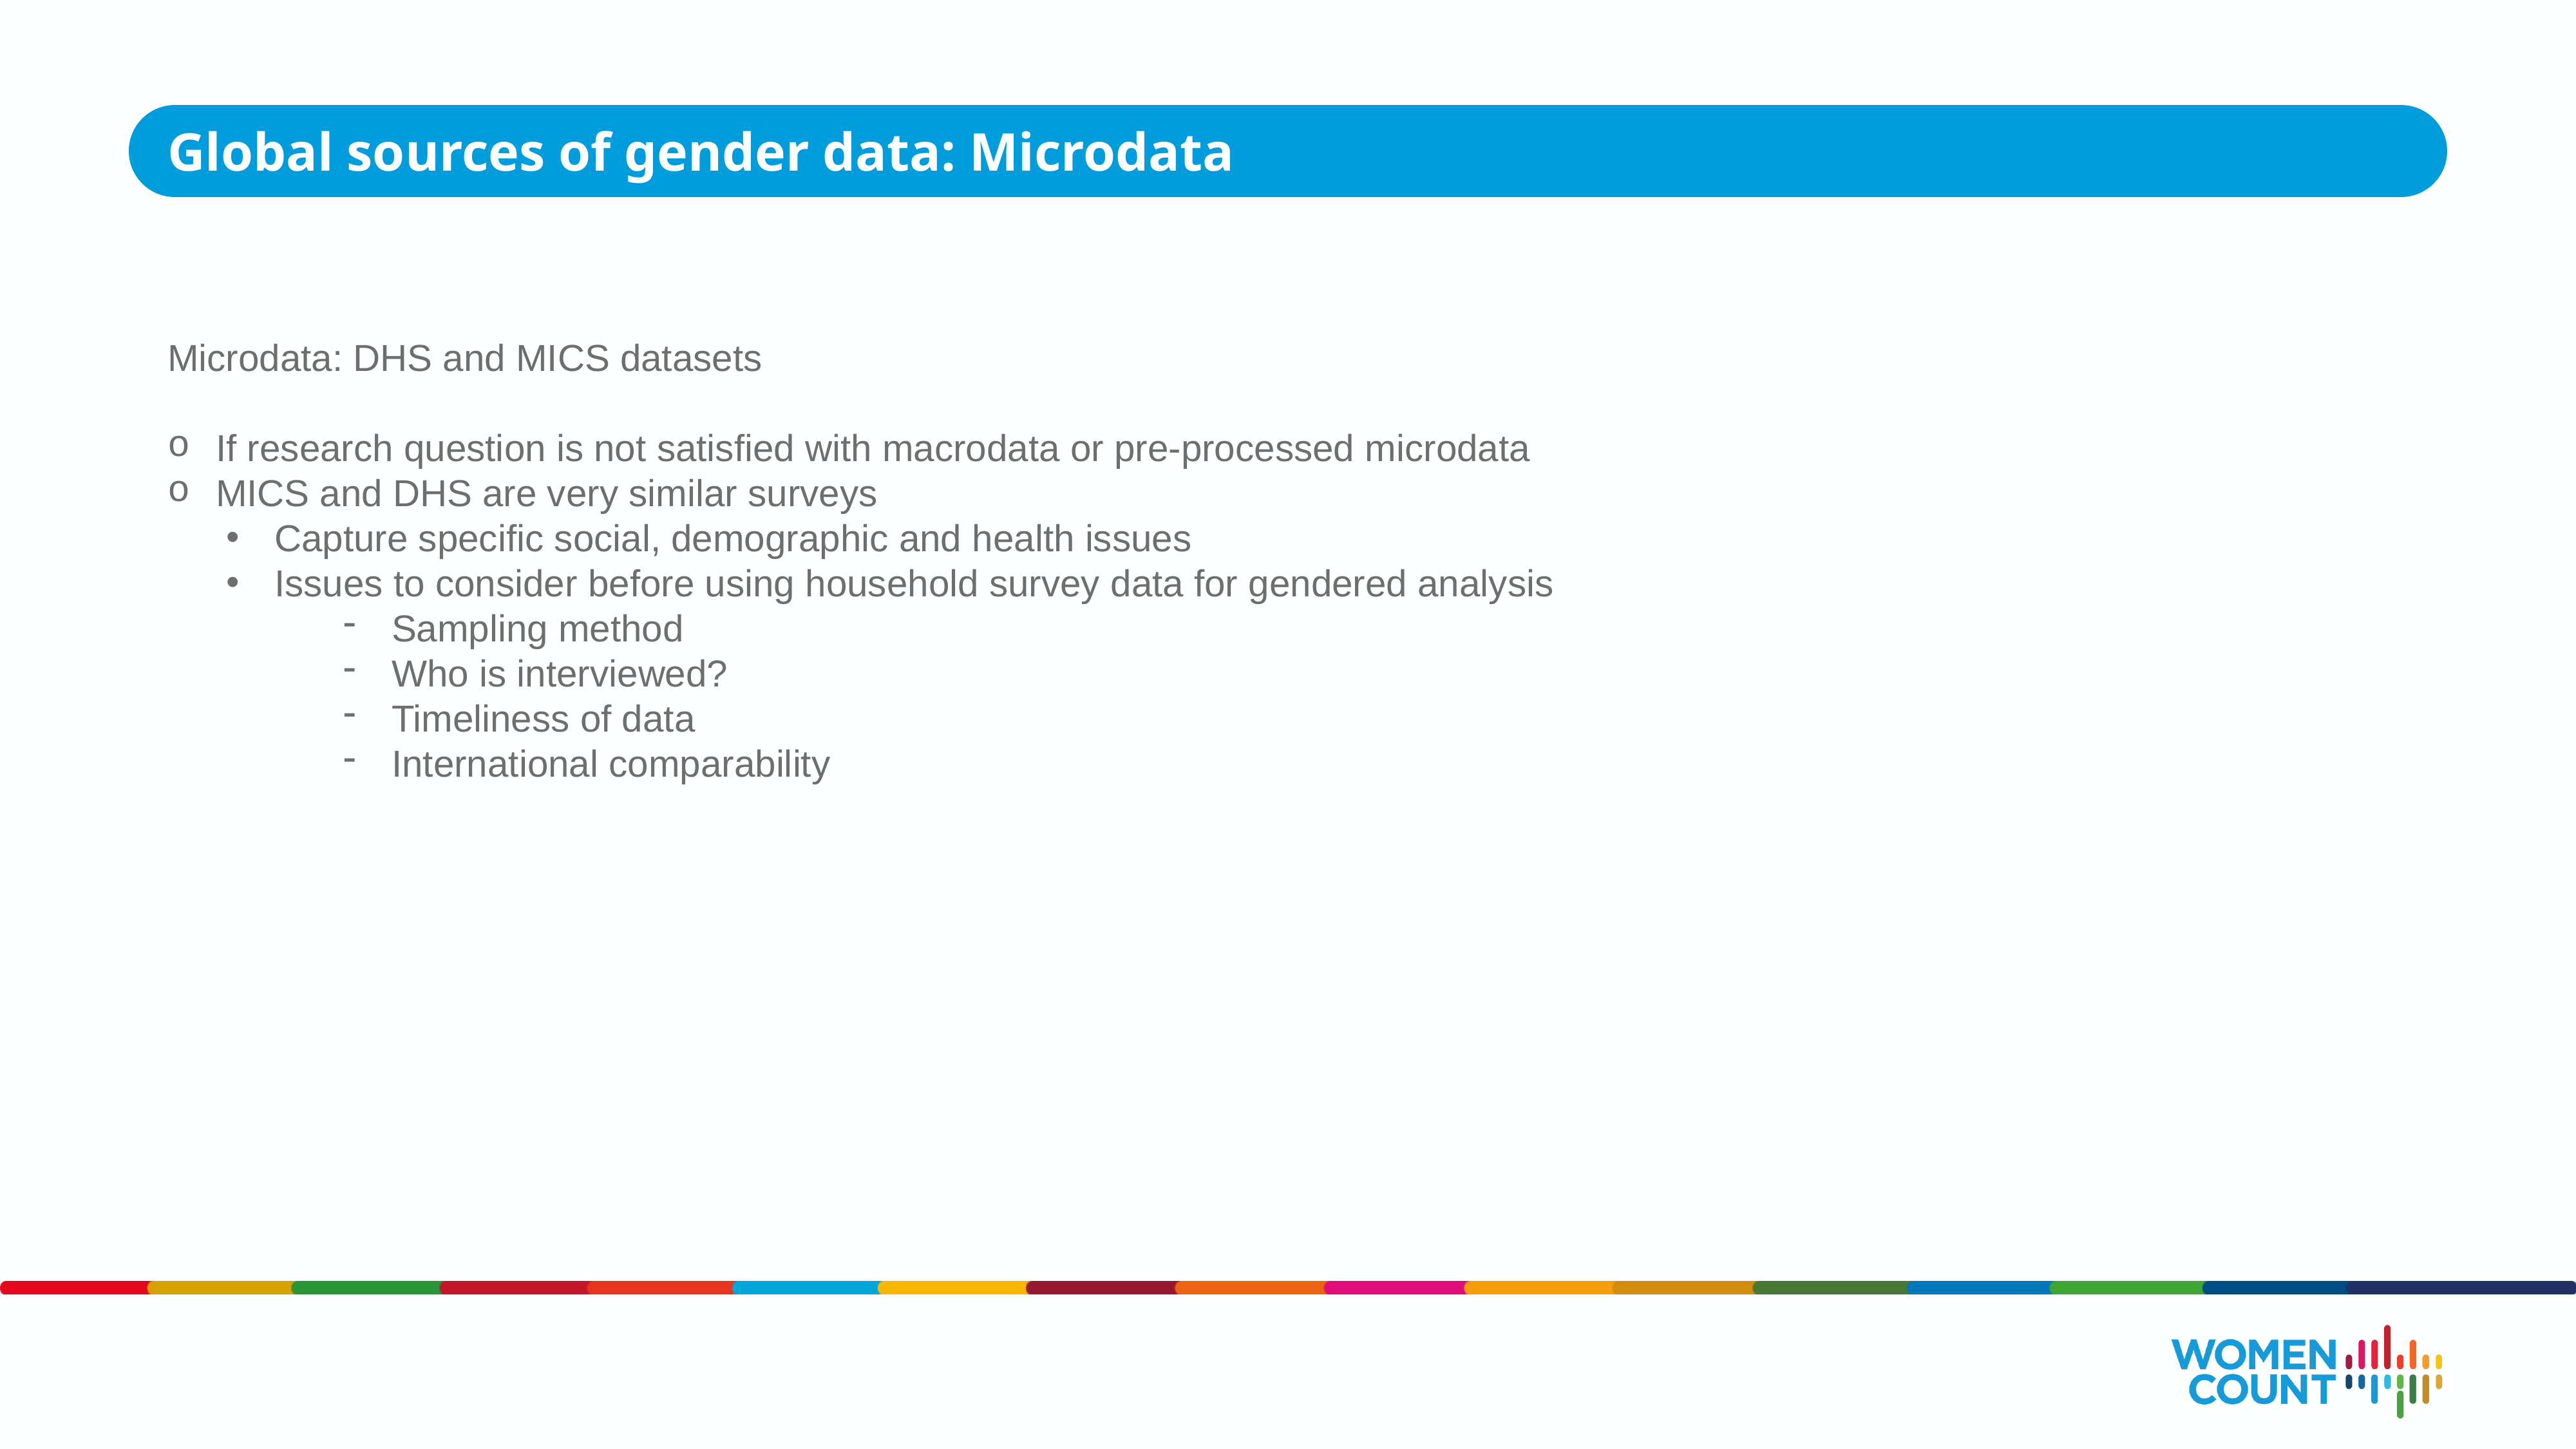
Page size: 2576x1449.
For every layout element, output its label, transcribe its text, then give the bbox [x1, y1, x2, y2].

list Microdata: DHS and MICS datasets If research question is not satisfied with macrodata or pre-processed microdata MICS and DHS are very similar surveys Capture specific social, demographic and health issues Issues to consider before using household survey data for gendered analysis Sampling method Who is interviewed? Timeliness of data International comparability [167, 334, 2411, 926]
list Global sources of gender data: Microdata [167, 119, 2411, 245]
